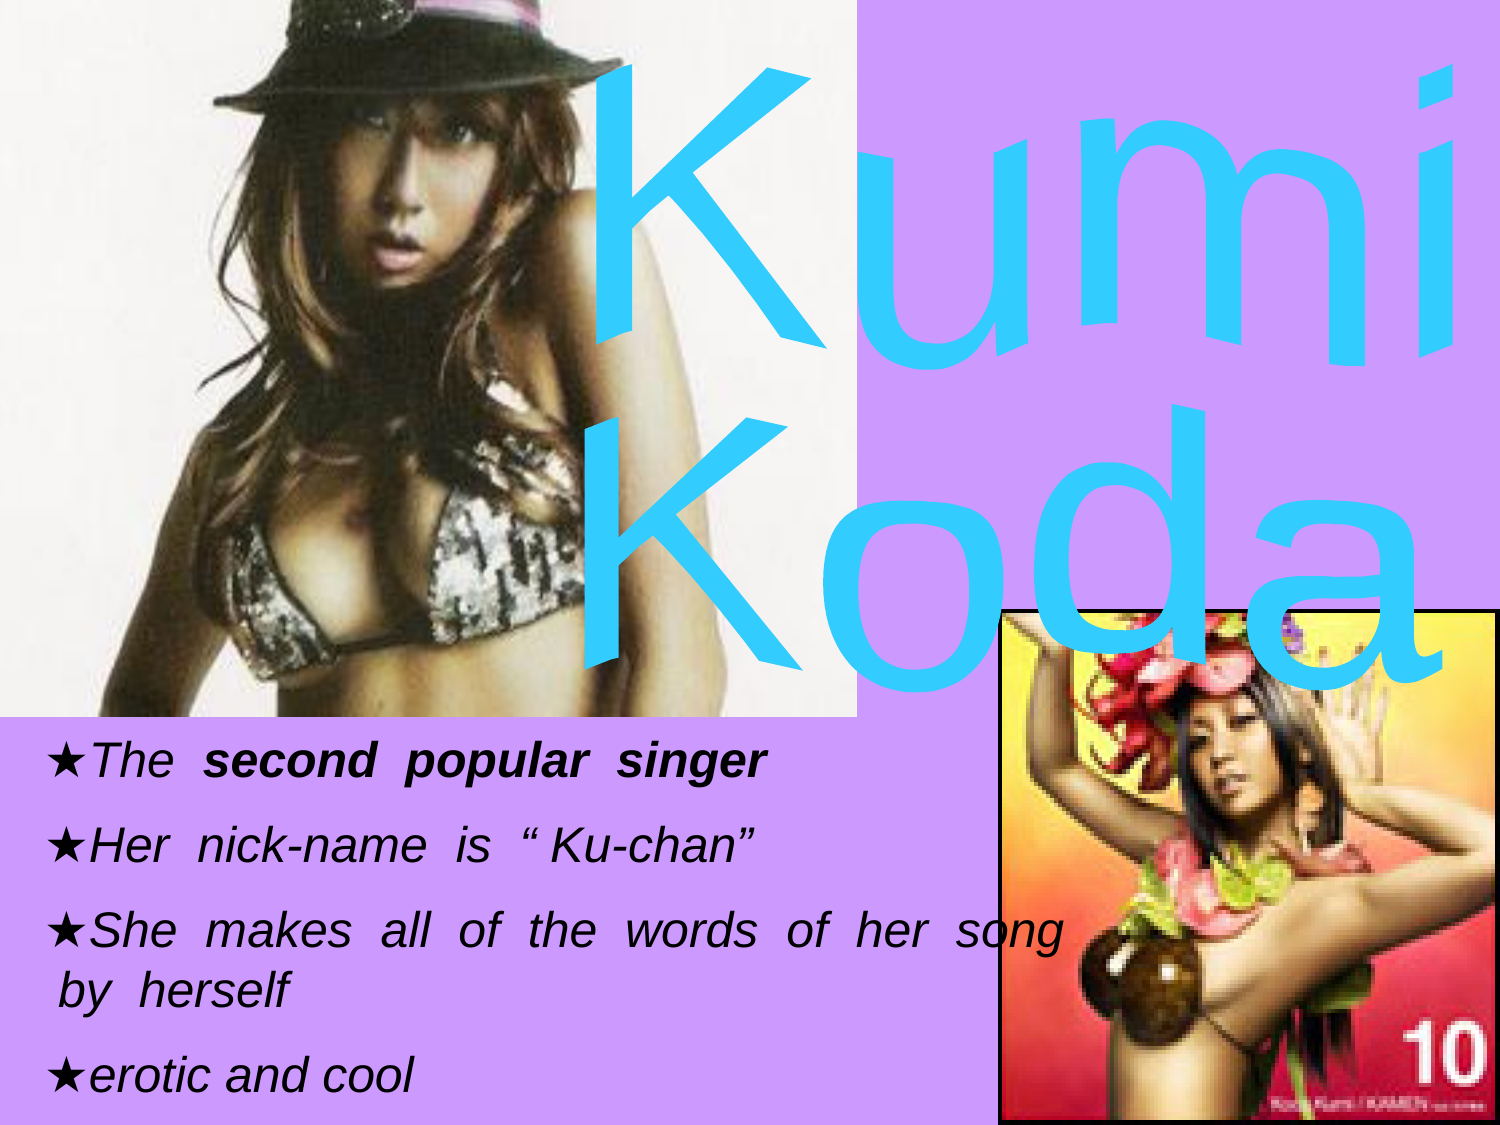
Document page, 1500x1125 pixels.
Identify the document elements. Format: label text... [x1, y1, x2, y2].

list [998, 609, 1500, 1125]
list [0, 0, 857, 717]
text_box ★The second popular singer ★Her nick-name is “ Ku-chan” ★She makes all of the words of her song by herself ★erotic and cool [29, 720, 993, 1111]
